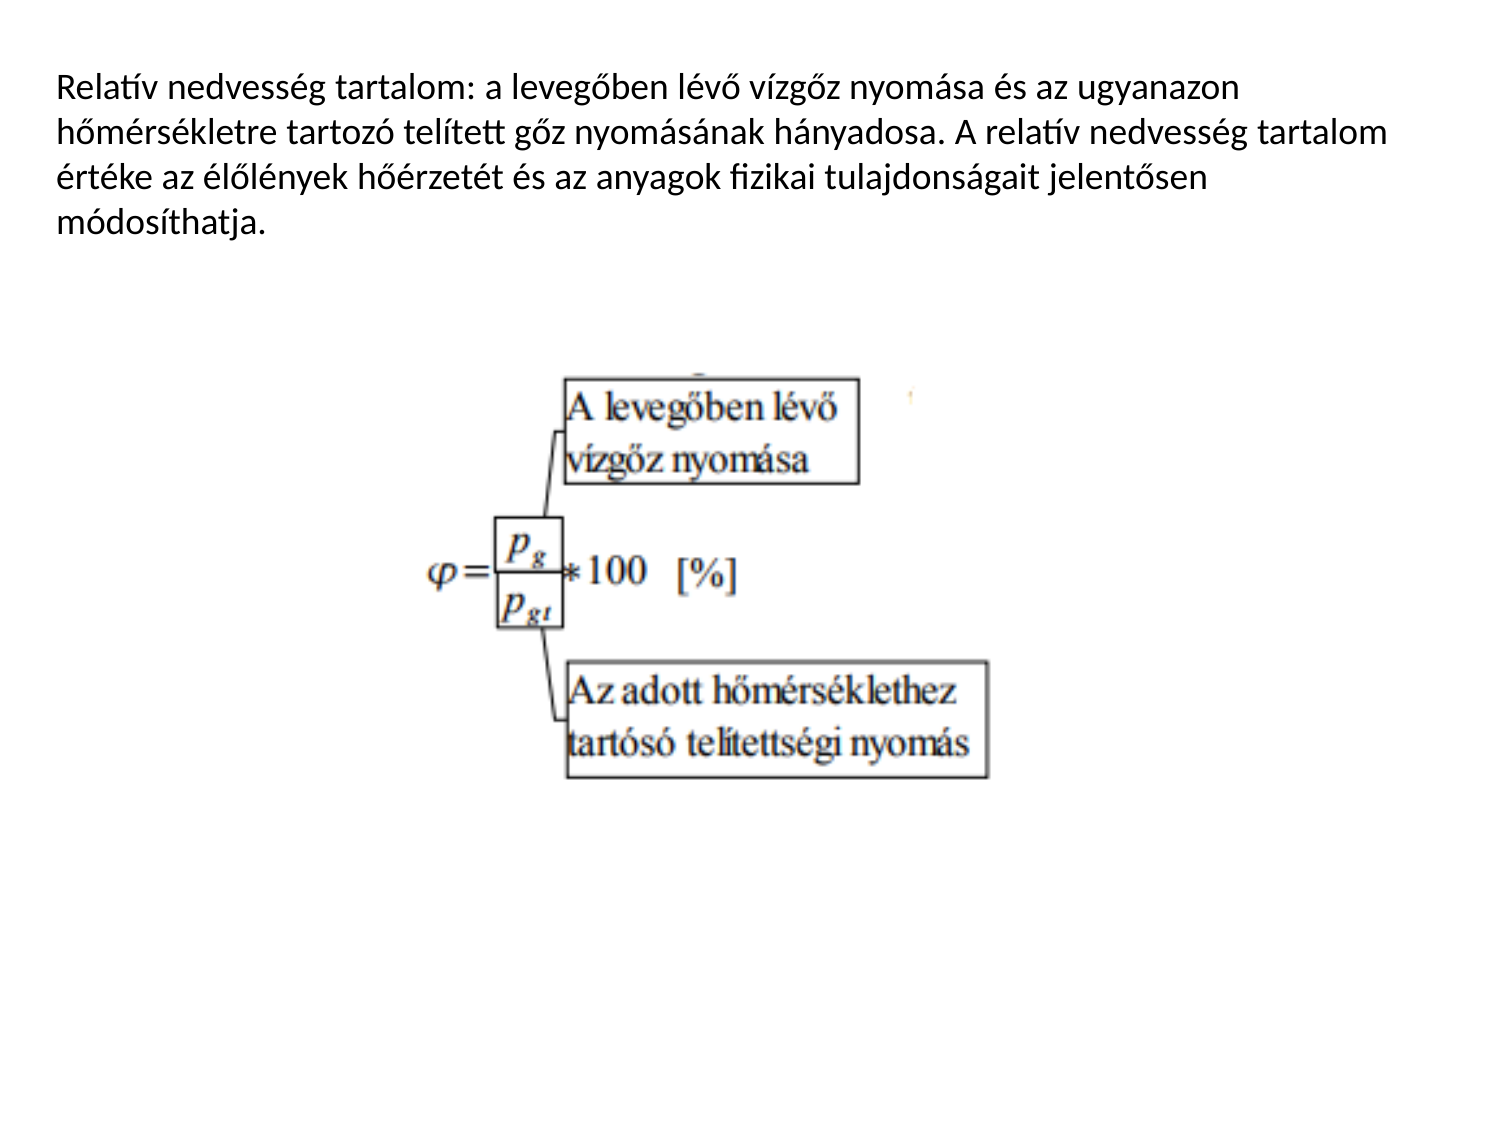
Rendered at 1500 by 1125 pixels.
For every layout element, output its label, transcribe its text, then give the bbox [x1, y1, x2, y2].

picture [383, 361, 1022, 798]
text_box Relatív nedvesség tartalom: a levegőben lévő vízgőz nyomása és az ugyanazon hőmérsékletre tartozó telített gőz nyomásának hányadosa. A relatív nedvesség tartalom értéke az élőlények hőérzetét és az anyagok fizikai tulajdonságait jelentősen módosíthatja. [41, 54, 1424, 475]
